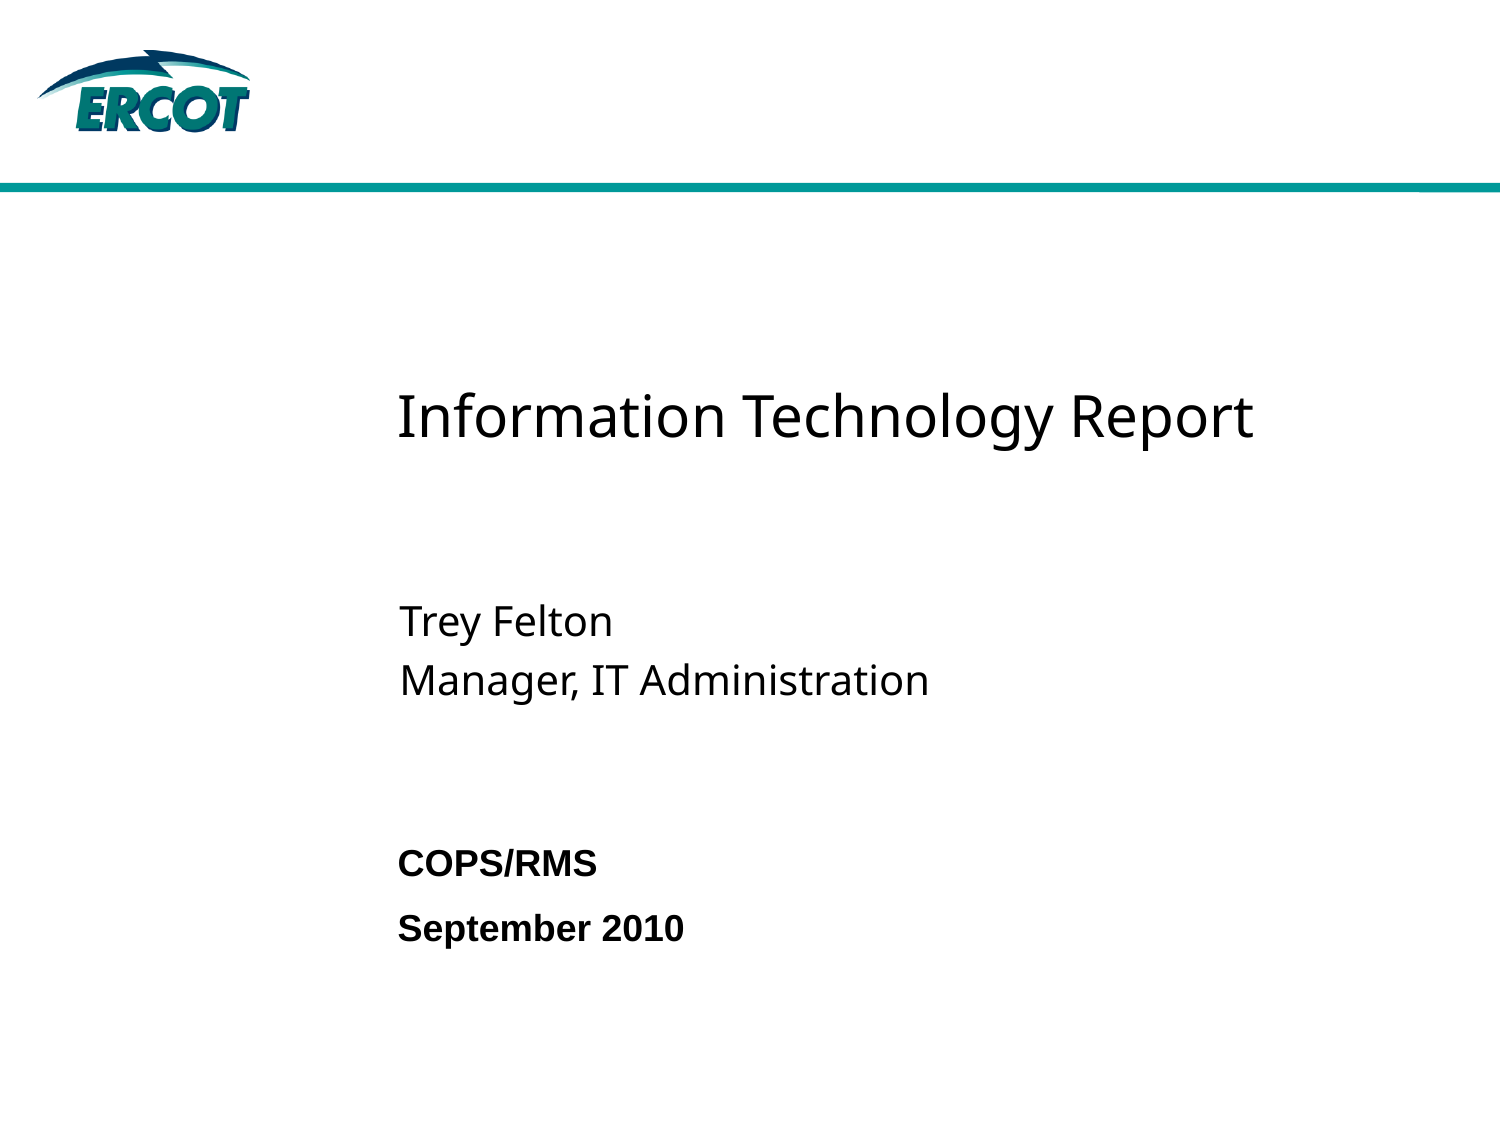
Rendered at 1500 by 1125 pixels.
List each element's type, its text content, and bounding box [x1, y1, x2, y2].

picture [37, 50, 250, 136]
title Information Technology Report [382, 312, 1371, 516]
subtitle Trey Felton Manager, IT Administration [384, 587, 1426, 776]
footer COPS/RMS [382, 830, 1413, 901]
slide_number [382, 901, 1413, 976]
